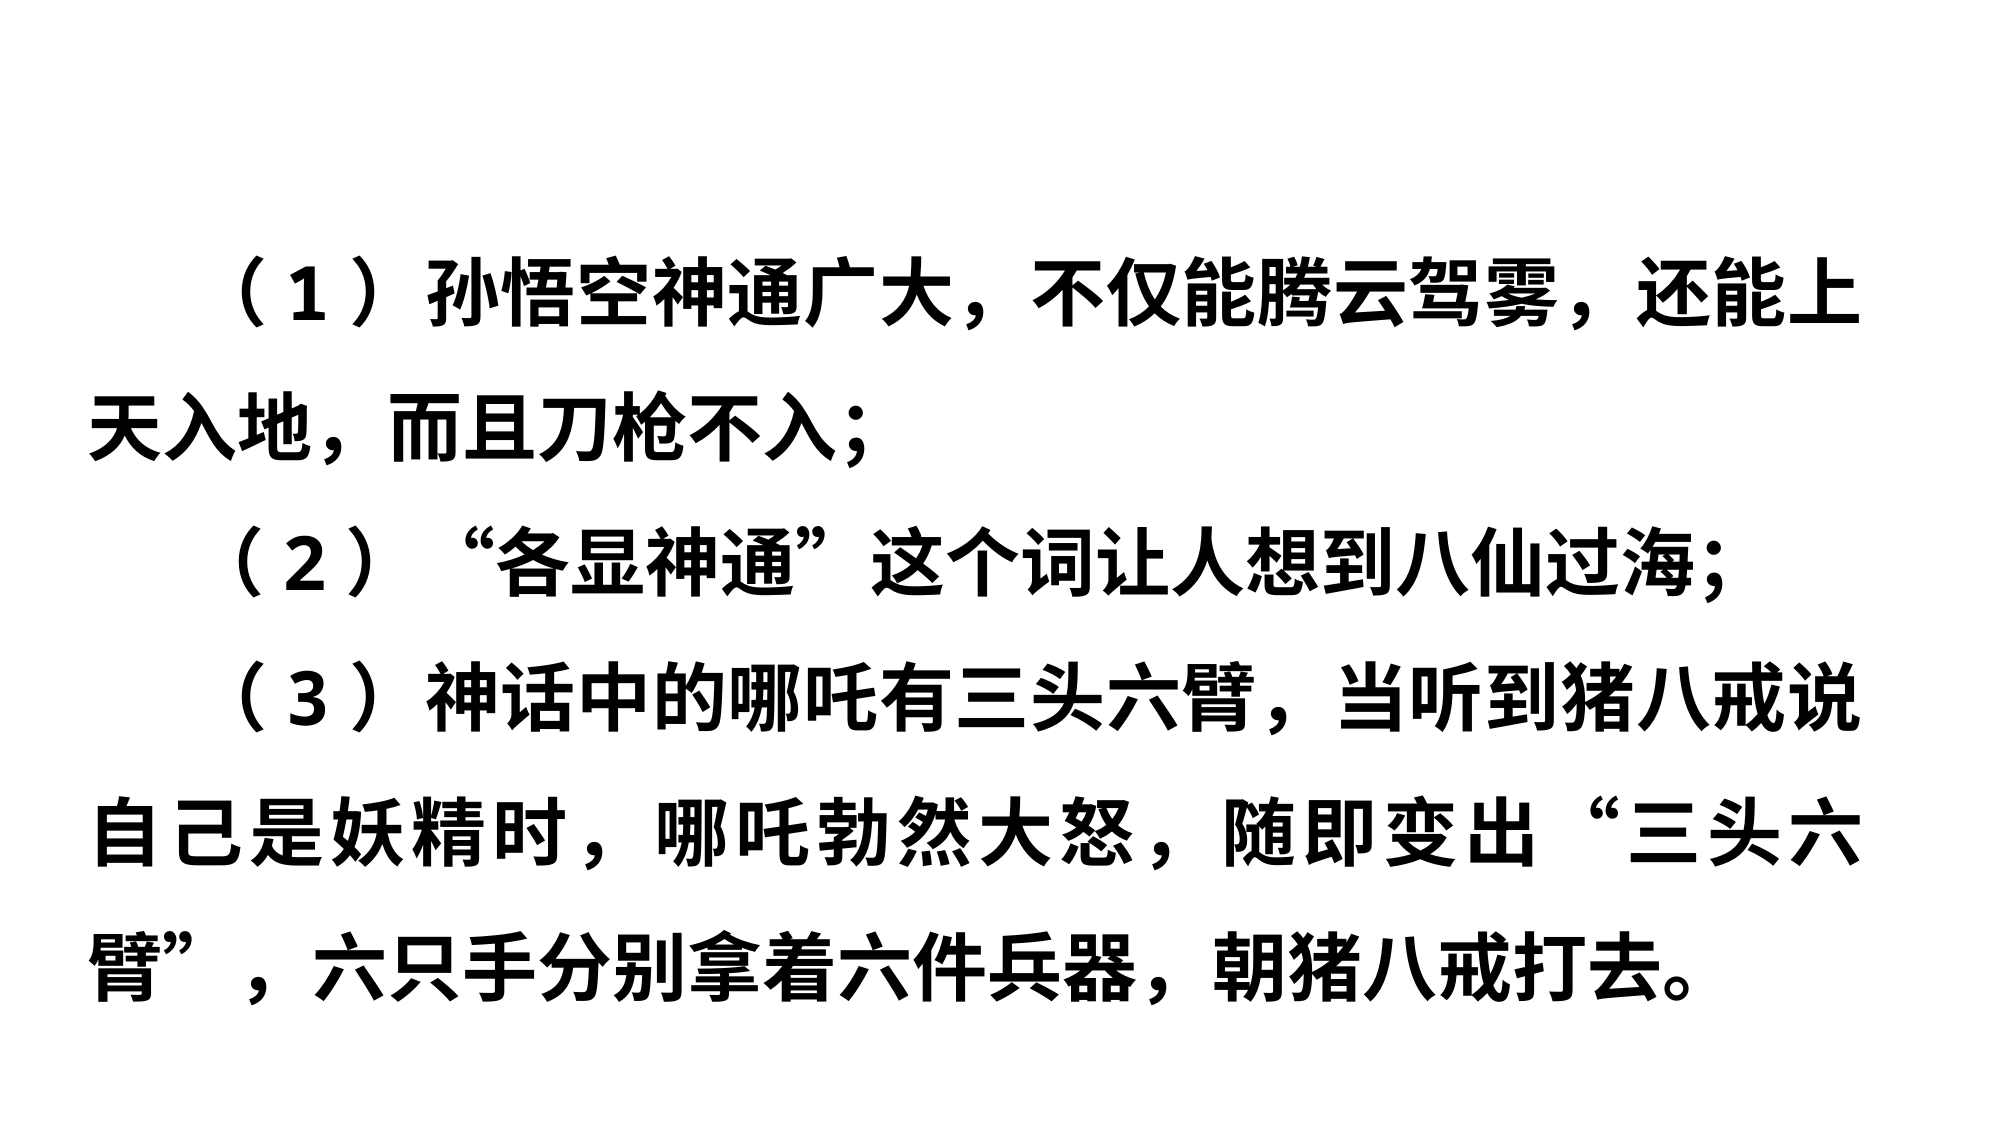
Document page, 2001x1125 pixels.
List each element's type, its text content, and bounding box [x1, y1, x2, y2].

text_box （1）孙悟空神通广大，不仅能腾云驾雾，还能上天入地，而且刀枪不入； （2）“各显神通”这个词让人想到八仙过海； （3）神话中的哪吒有三头六臂，当听到猪八戒说自己是妖精时，哪吒勃然大怒，随即变出“三头六臂”，六只手分别拿着六件兵器，朝猪八戒打去。 [73, 192, 1879, 1018]
